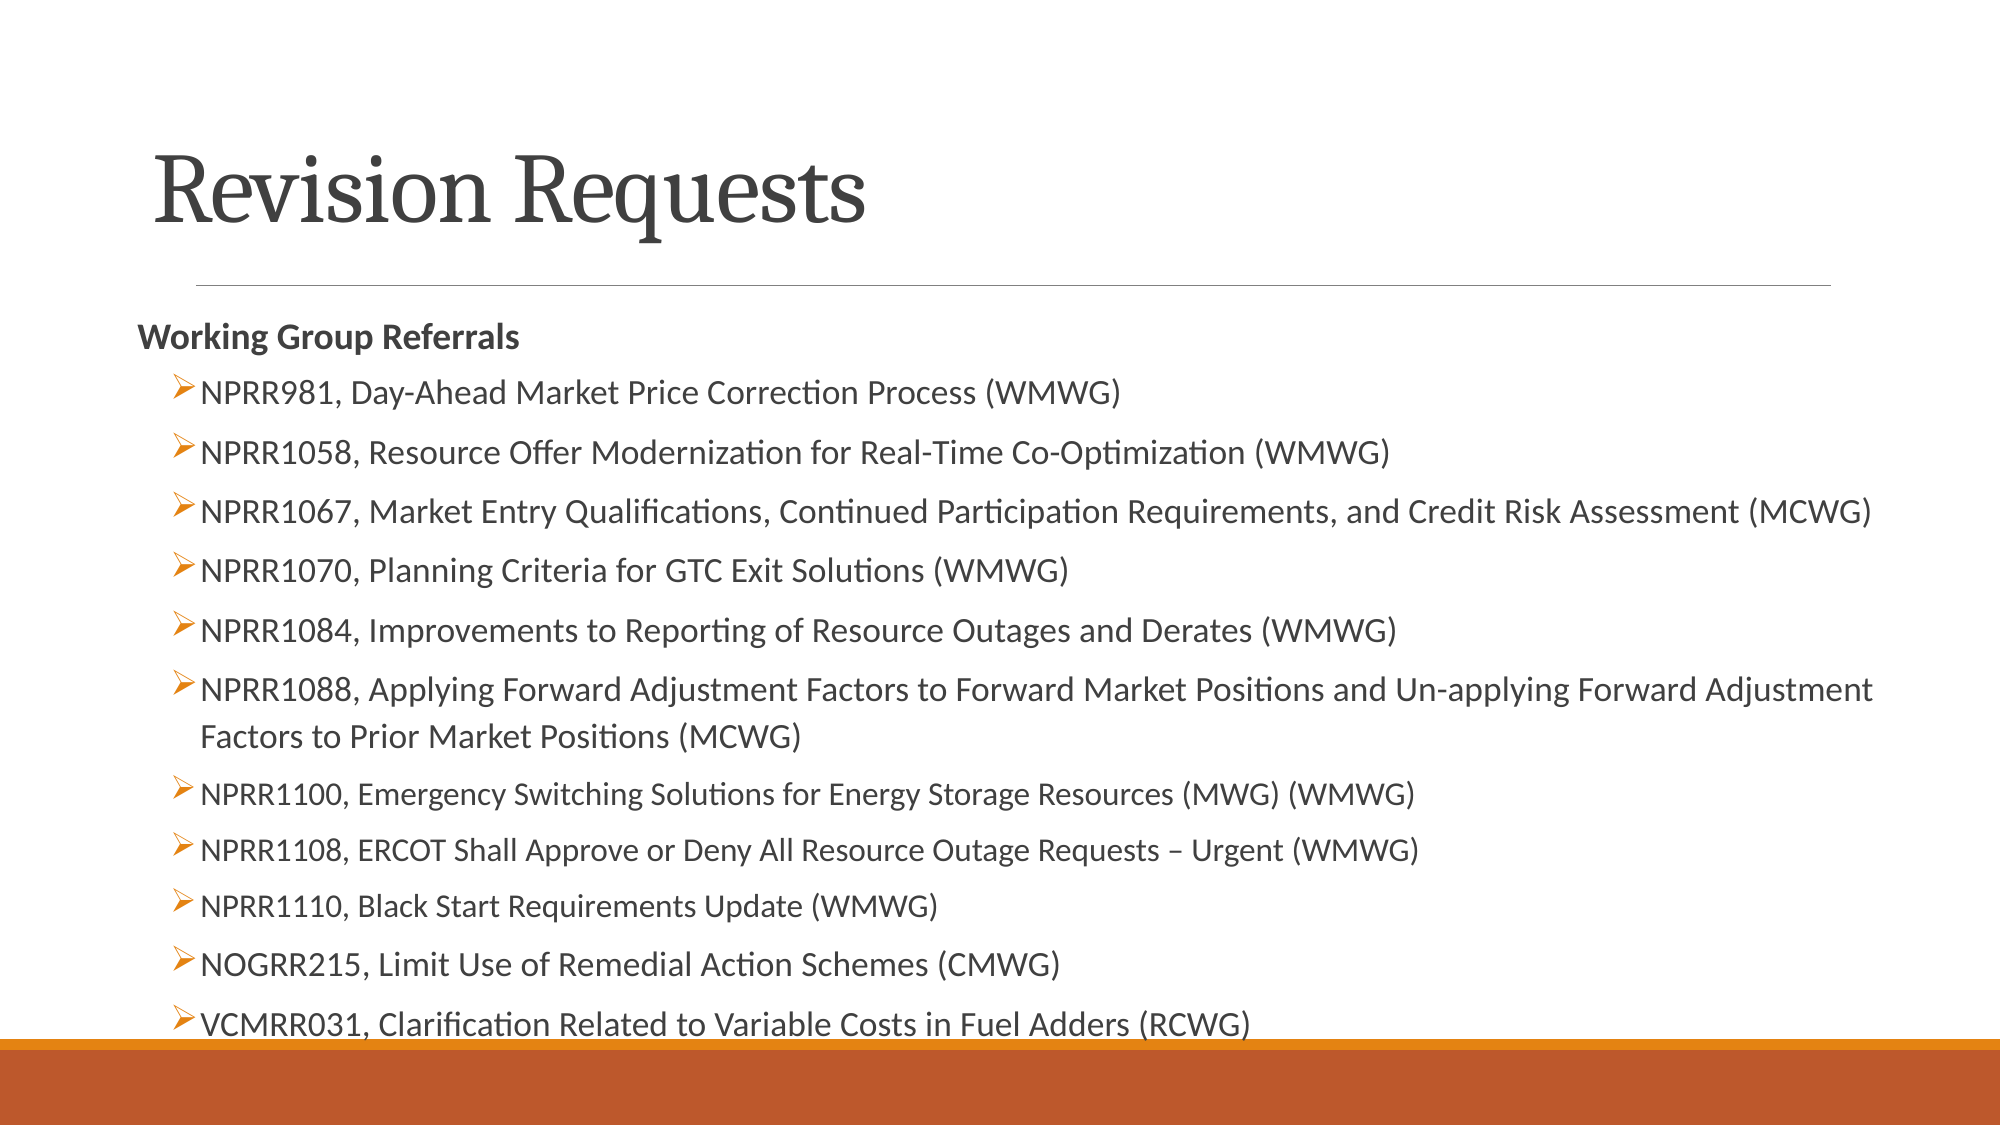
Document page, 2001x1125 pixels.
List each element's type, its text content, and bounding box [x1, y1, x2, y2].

title Revision Requests [137, 41, 1863, 251]
list Working Group Referrals NPRR981, Day-Ahead Market Price Correction Process (WMWG) NPRR1058, Resource Offer Modernization for Real-Time Co-Optimization (WMWG) NPRR1067, Market Entry Qualifications, Continued Participation Requirements, and Credit Risk Assessment (MCWG) NPRR1070, Planning Criteria for GTC Exit Solutions (WMWG) NPRR1084, Improvements to Reporting of Resource Outages and Derates (WMWG) NPRR1088, Applying Forward Adjustment Factors to Forward Market Positions and Un-applying Forward Adjustment Factors to Prior Market Positions (MCWG) NPRR1100, Emergency Switching Solutions for Energy Storage Resources (MWG) (WMWG) NPRR1108, ERCOT Shall Approve or Deny All Resource Outage Requests – Urgent (WMWG) NPRR1110, Black Start Requirements Update (WMWG) NOGRR215, Limit Use of Remedial Action Schemes (CMWG) VCMRR031, Clarification Related to Variable Costs in Fuel Adders (RCWG) [137, 299, 1964, 1013]
